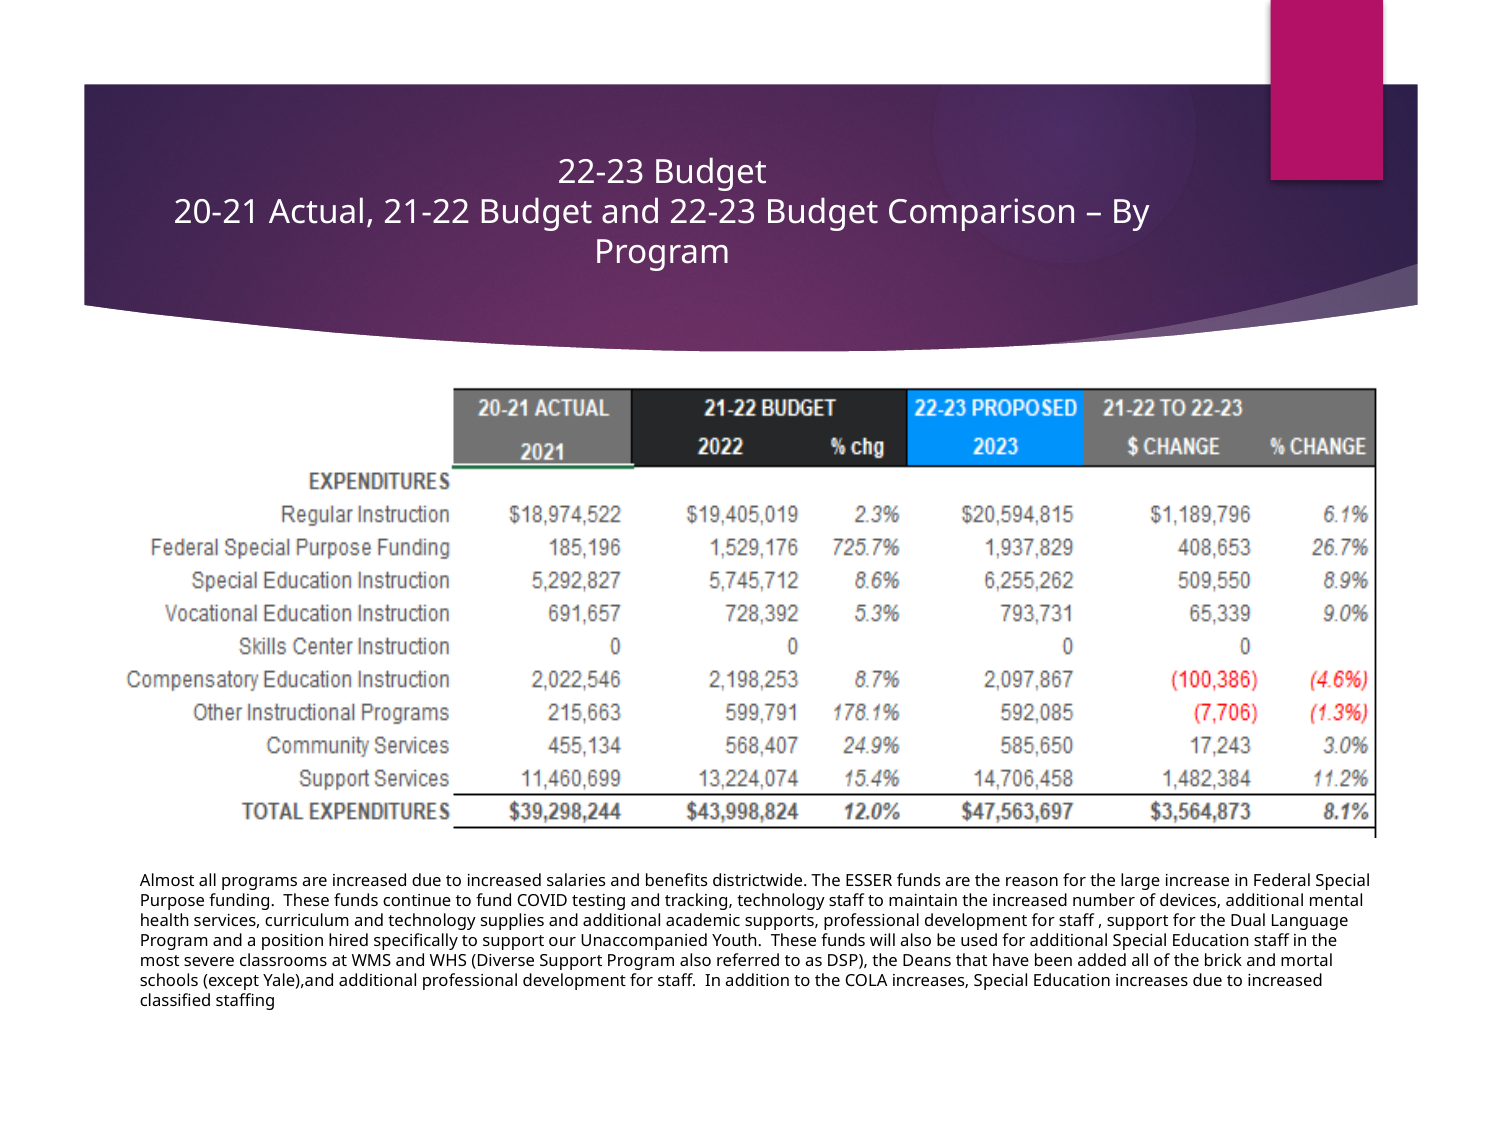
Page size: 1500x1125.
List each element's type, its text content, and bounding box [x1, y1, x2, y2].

title 22-23 Budget 20-21 Actual, 21-22 Budget and 22-23 Budget Comparison – By Program [142, 152, 1183, 269]
text_box Almost all programs are increased due to increased salaries and benefits districtwide. The ESSER funds are the reason for the large increase in Federal Special Purpose funding. These funds continue to fund COVID testing and tracking, technology staff to maintain the increased number of devices, additional mental health services, curriculum and technology supplies and additional academic supports, professional development for staff , support for the Dual Language Program and a position hired specifically to support our Unaccompanied Youth. These funds will also be used for additional Special Education staff in the most severe classrooms at WMS and WHS (Diverse Support Program also referred to as DSP), the Deans that have been added all of the brick and mortal schools (except Yale),and additional professional development for staff. In addition to the COLA increases, Special Education increases due to increased classified staffing [124, 862, 1388, 1017]
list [99, 374, 1388, 838]
